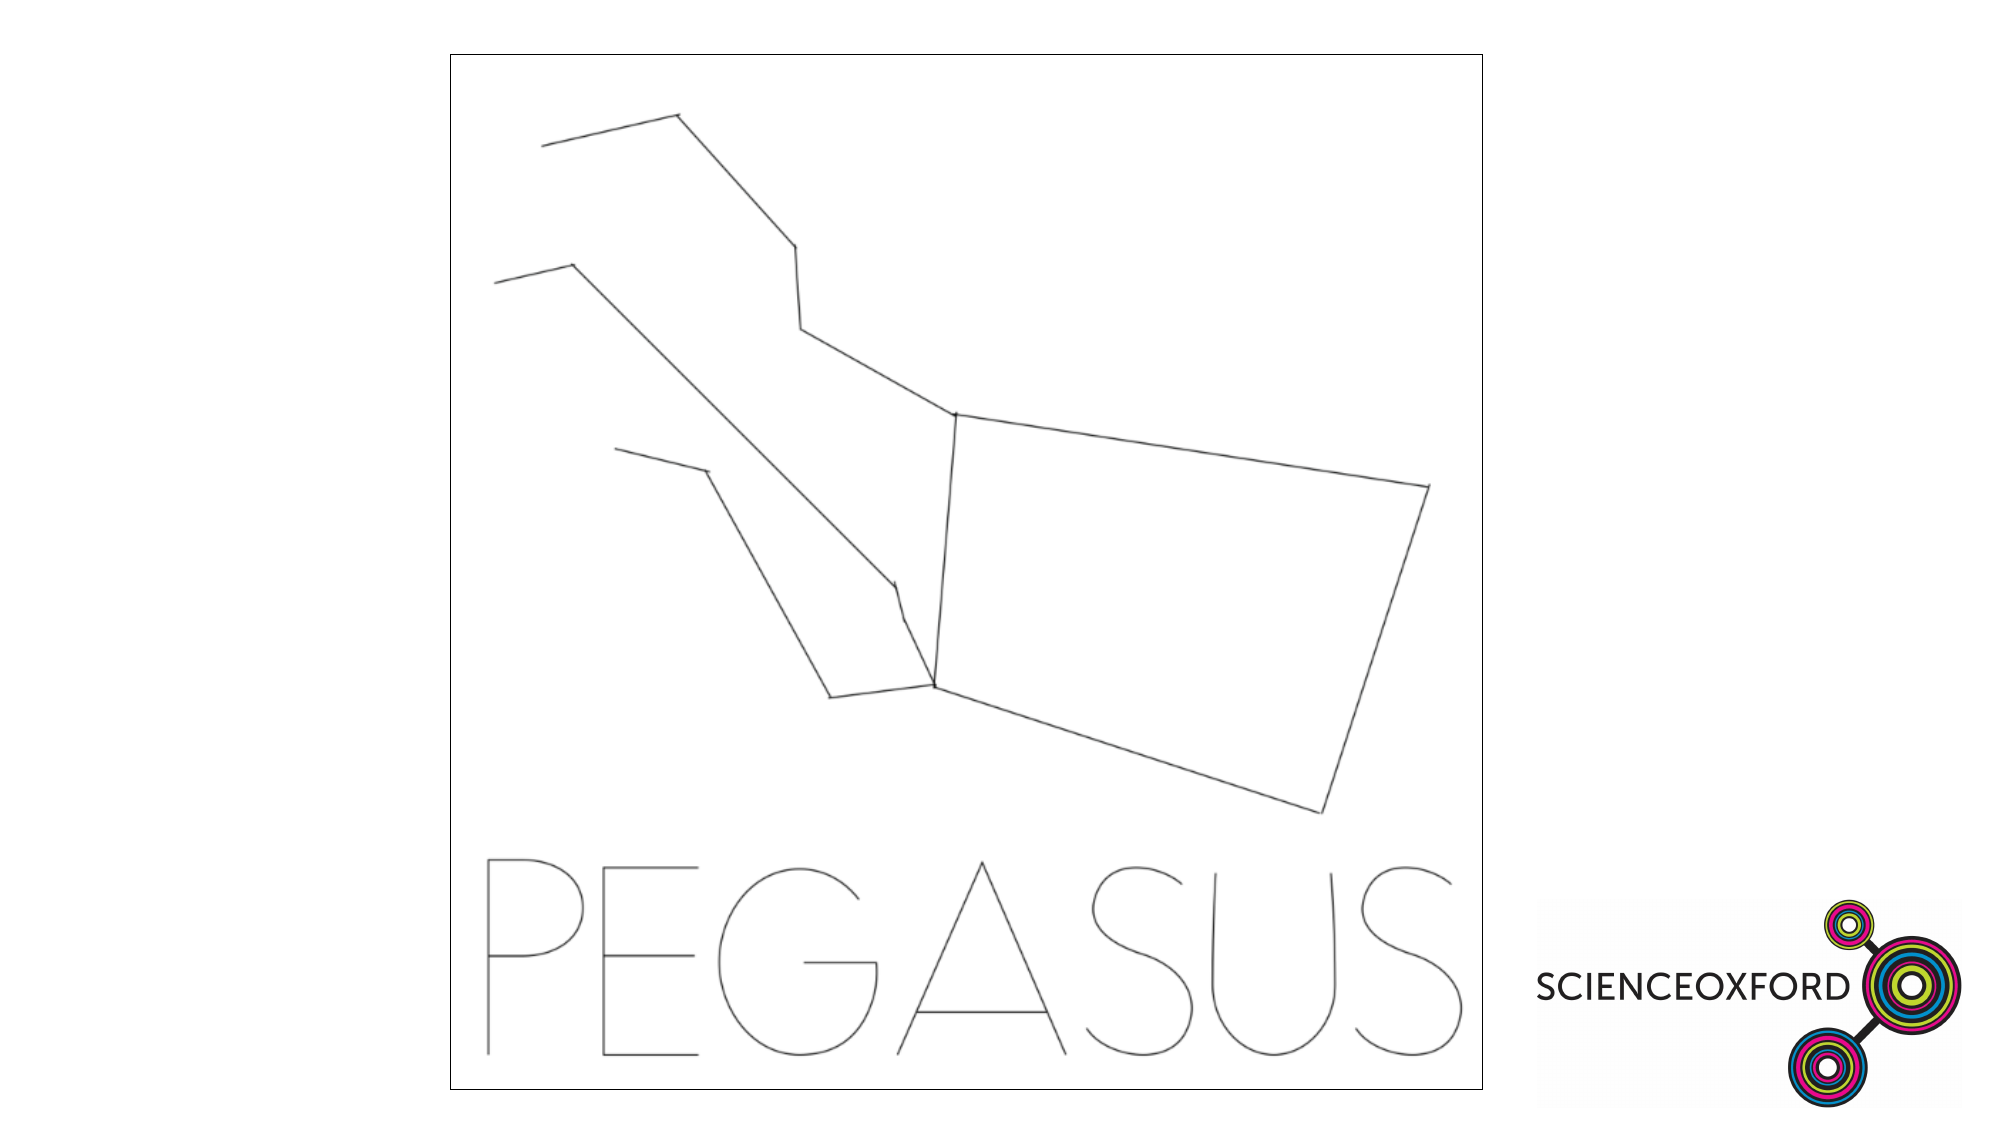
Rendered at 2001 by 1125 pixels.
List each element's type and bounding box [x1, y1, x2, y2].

picture [449, 54, 1483, 1090]
picture [1537, 899, 1962, 1108]
